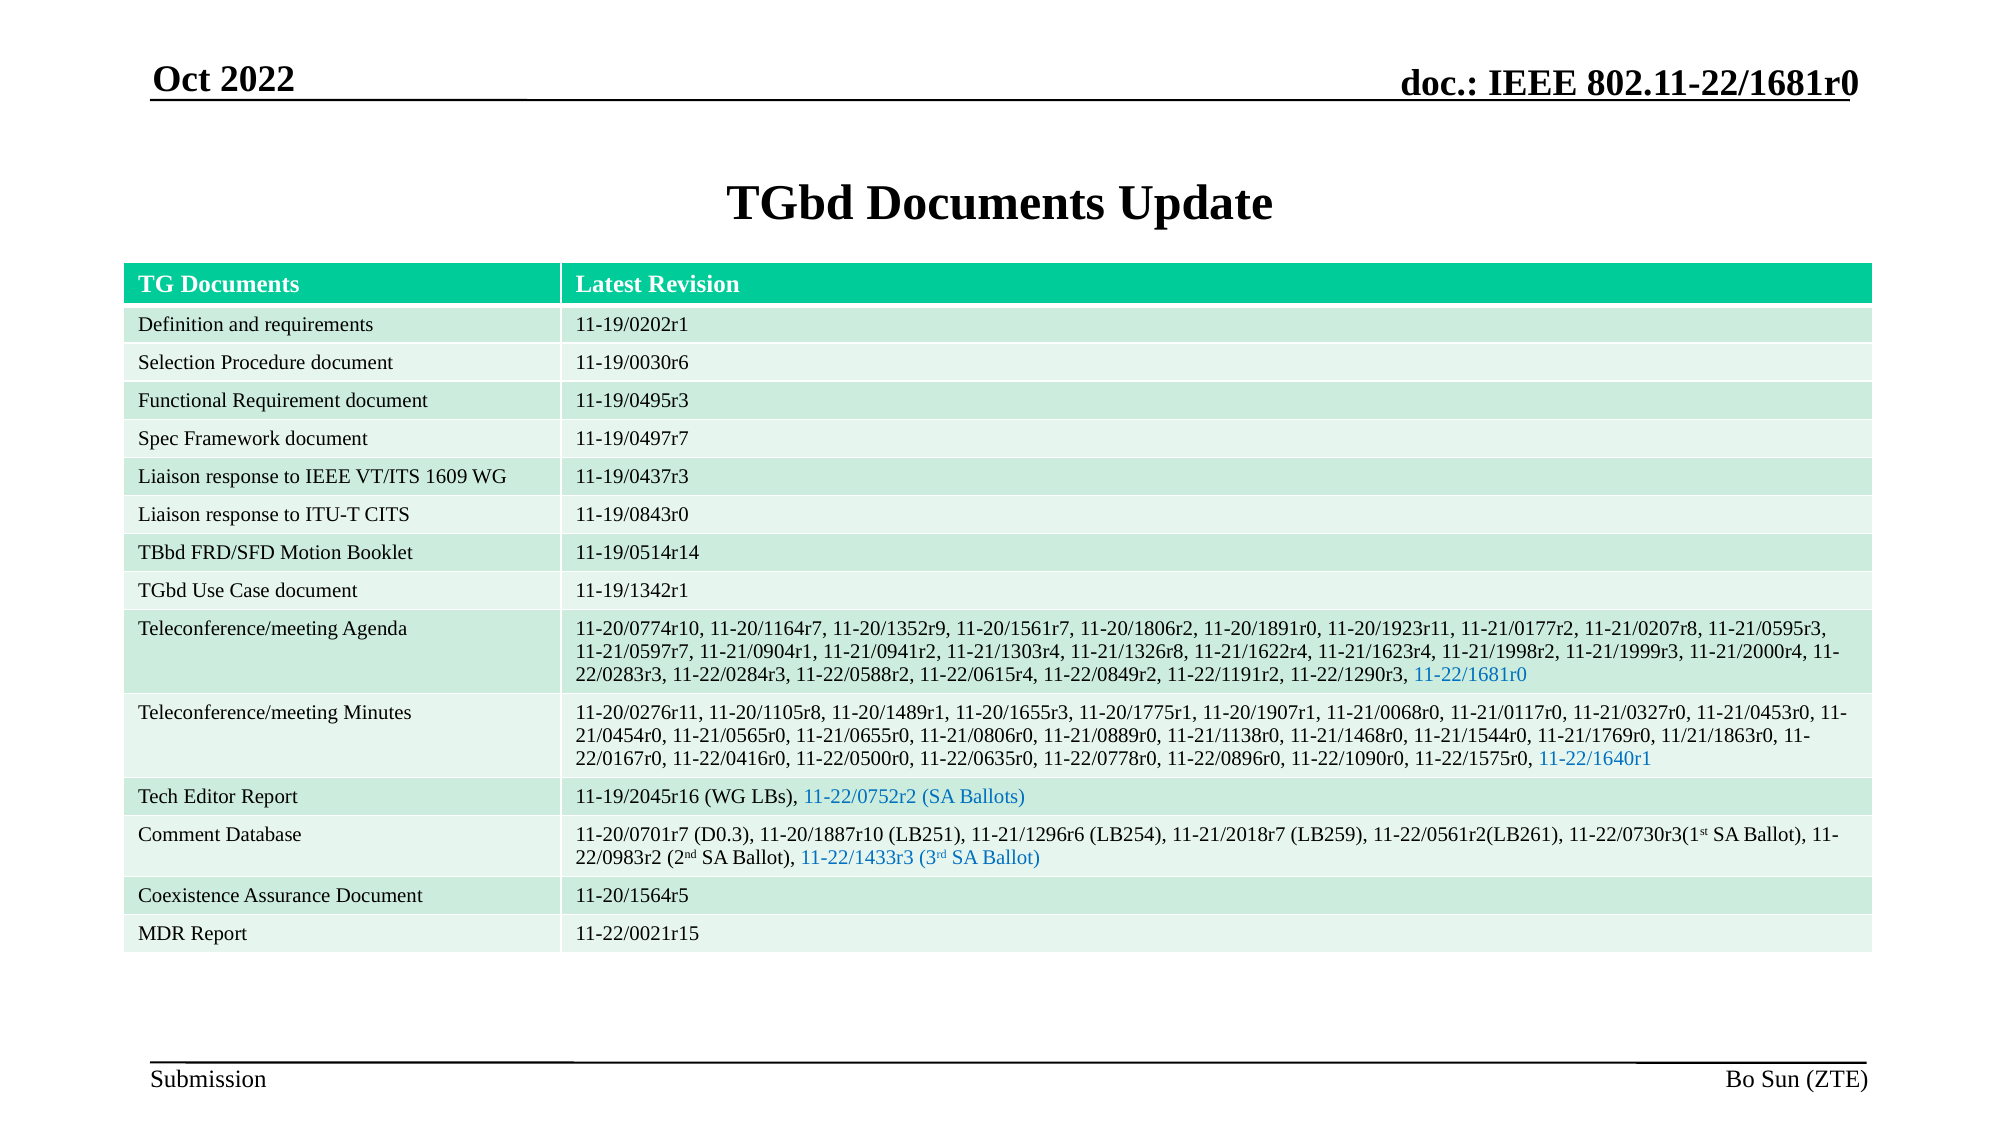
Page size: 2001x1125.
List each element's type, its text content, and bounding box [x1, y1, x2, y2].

table_cell Teleconference/meeting Agenda [124, 610, 560, 693]
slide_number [152, 54, 563, 100]
table_cell 11-19/0514r14 [562, 534, 1872, 571]
table_cell 11-19/0202r1 [562, 308, 1872, 342]
table_cell 11-19/0030r6 [562, 344, 1872, 380]
table_cell TGbd Use Case document [124, 572, 560, 609]
table_cell TBbd FRD/SFD Motion Booklet [124, 534, 560, 571]
table_cell 11-20/0276r11, 11-20/1105r8, 11-20/1489r1, 11-20/1655r3, 11-20/1775r1, 11-20/1907r1, 11-21/0068r0, 11-21/0117r0, 11-21/0327r0, 11-21/0453r0, 11-21/0454r0, 11-21/0565r0, 11-21/0655r0, 11-21/0806r0, 11-21/0889r0, 11-21/1138r0, 11-21/1468r0, 11-21/1544r0, 11-21/1769r0, 11/21/1863r0, 11-22/0167r0, 11-22/0416r0, 11-22/0500r0, 11-22/0635r0, 11-22/0778r0, 11-22/0896r0, 11-22/1090r0, 11-22/1575r0, 11-22/1640r1 [562, 694, 1872, 777]
table_cell MDR Report [124, 915, 560, 952]
table_header TG Documents [124, 263, 560, 303]
table_cell Comment Database [124, 816, 560, 876]
table_cell 11-19/0495r3 [562, 382, 1872, 419]
table_cell Definition and requirements [124, 308, 560, 342]
table_cell 11-20/0774r10, 11-20/1164r7, 11-20/1352r9, 11-20/1561r7, 11-20/1806r2, 11-20/1891r0, 11-20/1923r11, 11-21/0177r2, 11-21/0207r8, 11-21/0595r3, 11-21/0597r7, 11-21/0904r1, 11-21/0941r2, 11-21/1303r4, 11-21/1326r8, 11-21/1622r4, 11-21/1623r4, 11-21/1998r2, 11-21/1999r3, 11-21/2000r4, 11-22/0283r3, 11-22/0284r3, 11-22/0588r2, 11-22/0615r4, 11-22/0849r2, 11-22/1191r2, 11-22/1290r3, 11-22/1681r0 [562, 610, 1872, 693]
table_cell Liaison response to IEEE VT/ITS 1609 WG [124, 458, 560, 495]
title TGbd Documents Update [149, 112, 1850, 262]
table_cell 11-19/2045r16 (WG LBs), 11-22/0752r2 (SA Ballots) [562, 778, 1872, 815]
table_cell 11-19/0843r0 [562, 496, 1872, 533]
table_cell 11-19/1342r1 [562, 572, 1872, 609]
footer Bo Sun (ZTE) [1171, 1061, 1869, 1093]
table_cell Teleconference/meeting Minutes [124, 694, 560, 777]
table_cell Coexistence Assurance Document [124, 877, 560, 914]
table_cell 11-19/0437r3 [562, 458, 1872, 495]
table_header Latest Revision [562, 263, 1872, 303]
table_cell Liaison response to ITU-T CITS [124, 496, 560, 533]
table_cell Functional Requirement document [124, 382, 560, 419]
table_cell 11-19/0497r7 [562, 420, 1872, 457]
table_cell 11-20/0701r7 (D0.3), 11-20/1887r10 (LB251), 11-21/1296r6 (LB254), 11-21/2018r7 (LB259), 11-22/0561r2(LB261), 11-22/0730r3(1st SA Ballot), 11-22/0983r2 (2nd SA Ballot), 11-22/1433r3 (3rd SA Ballot) [562, 816, 1872, 876]
table_cell 11-20/1564r5 [562, 877, 1872, 914]
table_cell Selection Procedure document [124, 344, 560, 380]
table_cell Spec Framework document [124, 420, 560, 457]
table_cell Tech Editor Report [124, 778, 560, 815]
table_cell 11-22/0021r15 [562, 915, 1872, 952]
